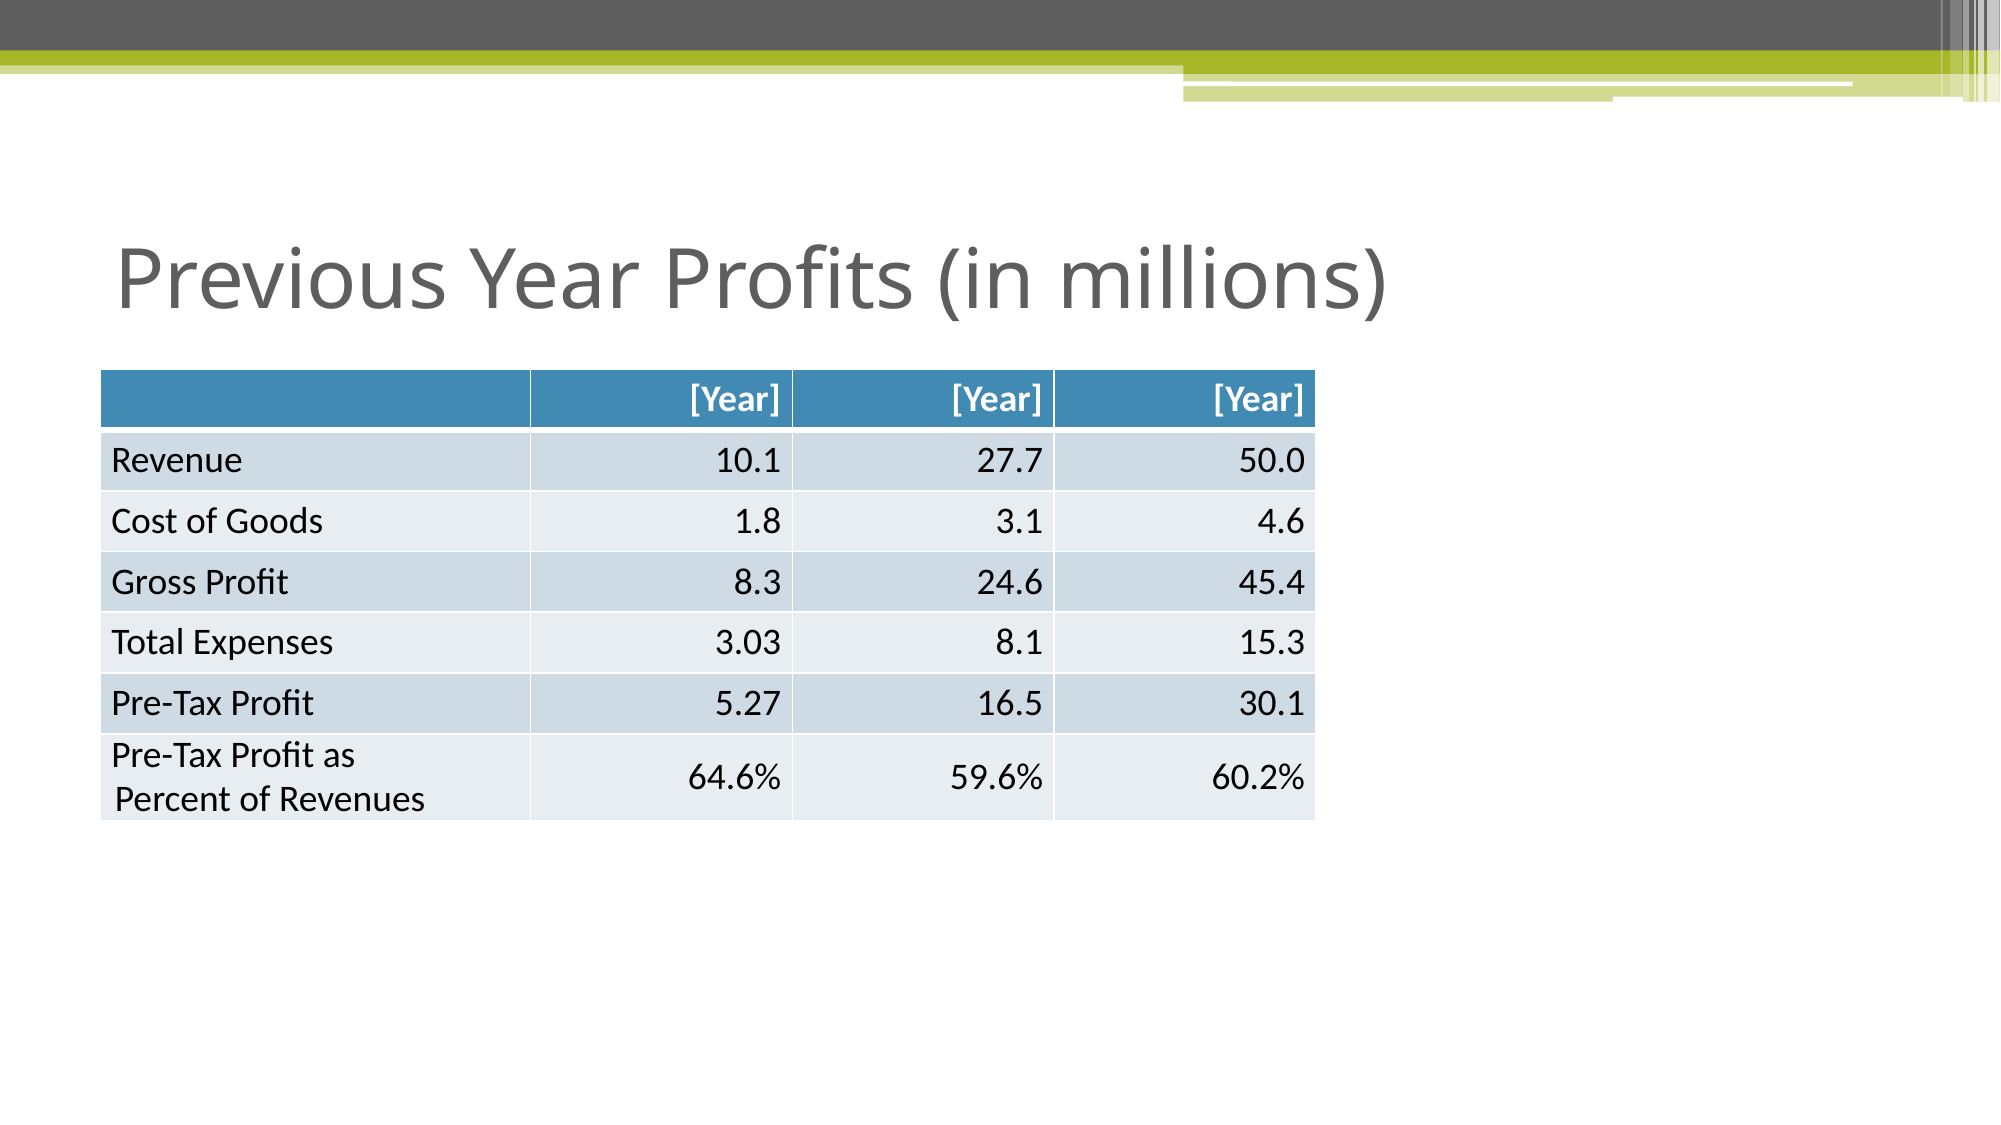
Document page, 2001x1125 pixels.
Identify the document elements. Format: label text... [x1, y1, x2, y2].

table_header [Year] [531, 370, 792, 427]
title Previous Year Profits (in millions) [99, 187, 1900, 363]
table_header [Year] [793, 370, 1053, 427]
table_cell 4.6 [1055, 492, 1315, 551]
table_cell Pre-Tax Profit as Percent of Revenues [101, 735, 530, 820]
table_cell 10.1 [531, 433, 792, 490]
table_cell 8.3 [531, 552, 792, 611]
table_cell 8.1 [793, 613, 1053, 672]
table_cell 3.03 [531, 613, 792, 672]
table_cell 30.1 [1055, 674, 1315, 733]
table_cell Total Expenses [101, 613, 530, 672]
table_cell Gross Profit [101, 552, 530, 611]
table_cell 27.7 [793, 433, 1053, 490]
table_cell 50.0 [1055, 433, 1315, 490]
table_cell Revenue [101, 433, 530, 490]
table_header [Year] [1055, 370, 1315, 427]
table_cell 45.4 [1055, 552, 1315, 611]
table_cell 3.1 [793, 492, 1053, 551]
table_cell 16.5 [793, 674, 1053, 733]
table_cell 24.6 [793, 552, 1053, 611]
table_cell 59.6% [793, 735, 1053, 820]
table_cell 15.3 [1055, 613, 1315, 672]
table_cell Pre-Tax Profit [101, 674, 530, 733]
table_cell 5.27 [531, 674, 792, 733]
table_cell Cost of Goods [101, 492, 530, 551]
table_header [101, 370, 530, 427]
table_cell 60.2% [1055, 735, 1315, 820]
table_cell 64.6% [531, 735, 792, 820]
table_cell 1.8 [531, 492, 792, 551]
